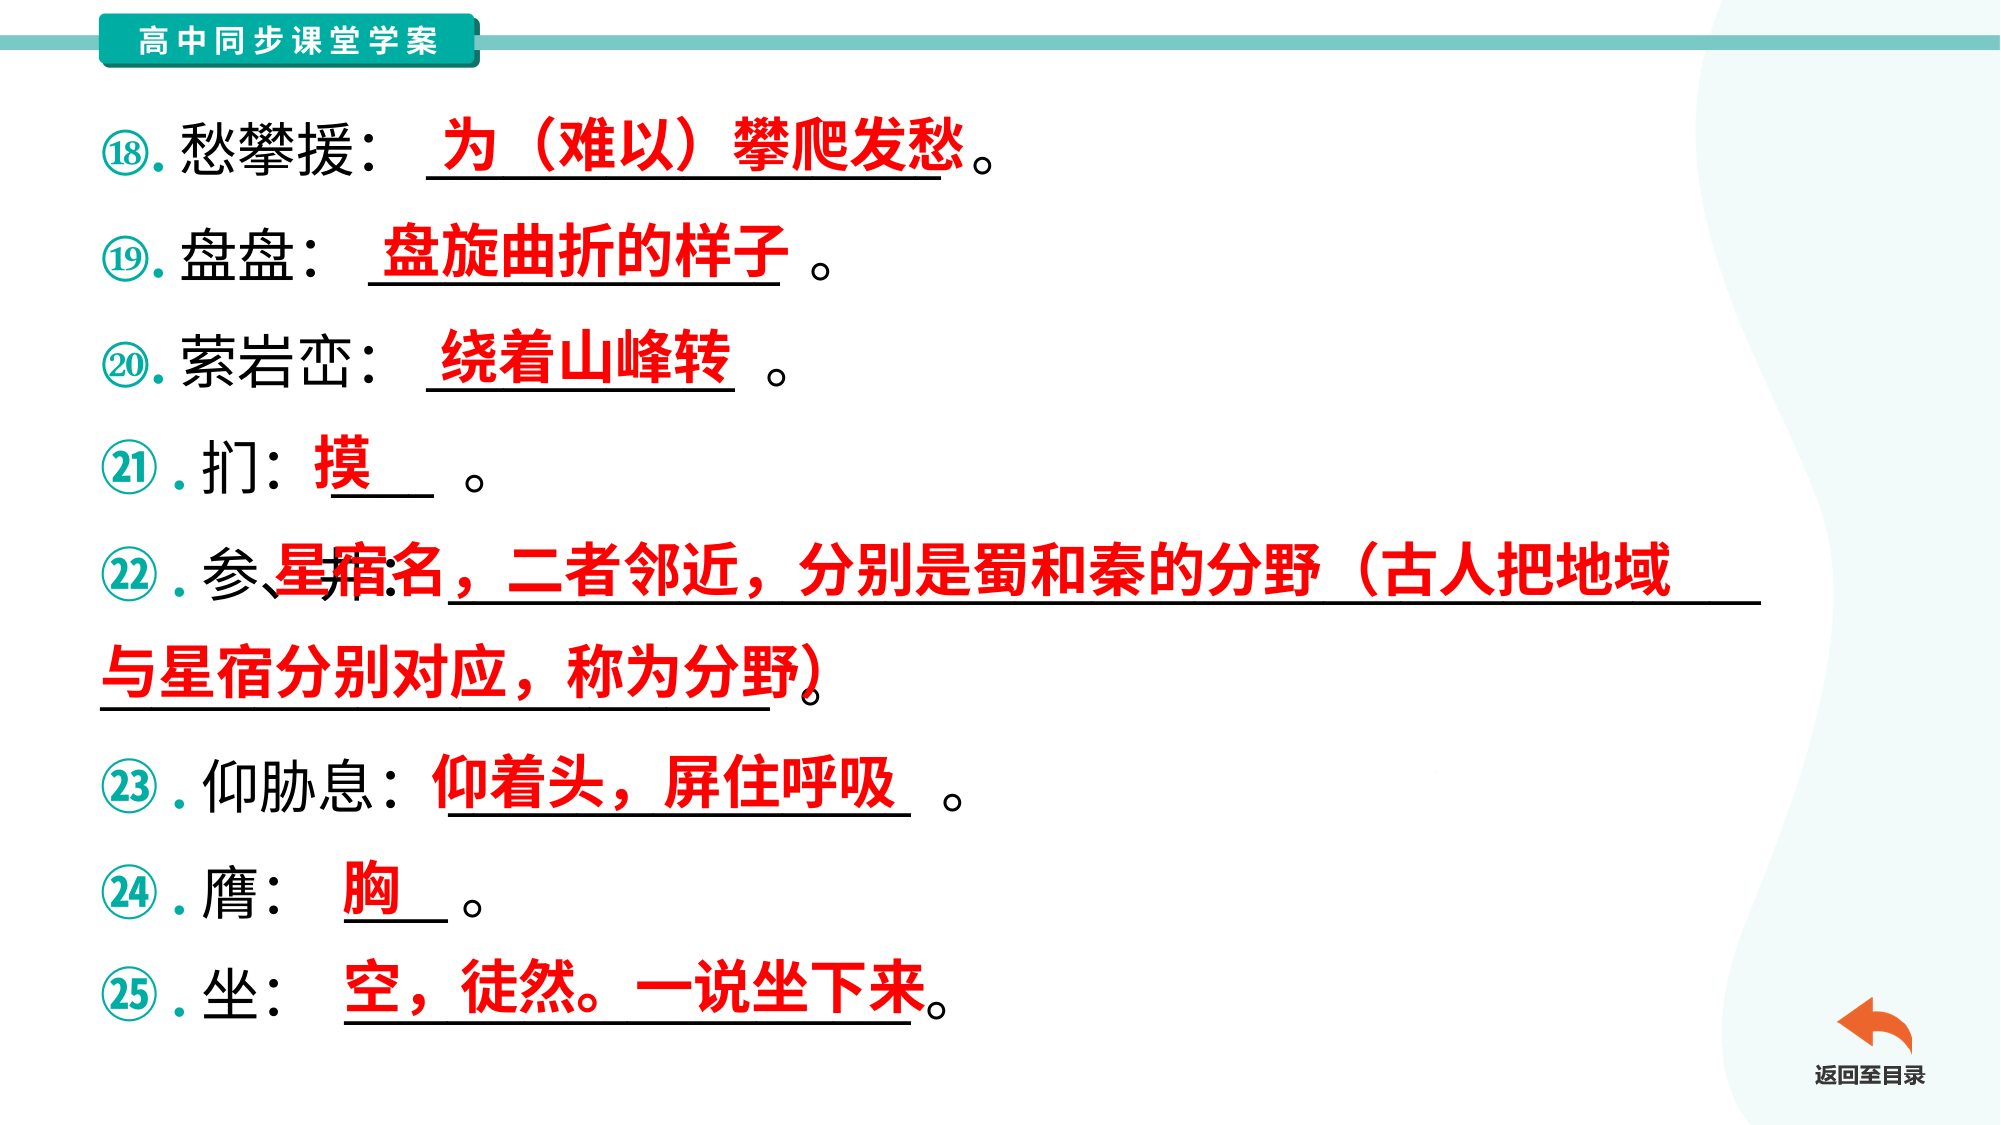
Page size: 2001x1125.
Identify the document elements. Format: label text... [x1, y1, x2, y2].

text_box 空，徒然。一说坐下来 [320, 918, 950, 1009]
text_box 星宿名，二者邻近，分别是蜀和秦的分野（古人把地域 与星宿分别对应，称为分野） [100, 496, 1899, 694]
text_box 胸 [320, 815, 422, 910]
picture [0, 0, 2000, 1125]
text_box 绕着山峰转 [418, 283, 755, 378]
text_box 摸 [291, 390, 393, 485]
text_box ⑱.愁攀援：____________________ 。 ⑲.盘盘：________________ 。 ⑳.萦岩峦：____________ 。 ㉑.扪：____ 。 ㉒.参、井：___________________________________________________ __________________________ 。 ㉓.仰胁息：__________________ 。 ㉔.膺： ____。 ㉕.坐： ______________________。 [100, 694, 1899, 1018]
text_box 为（难以）攀爬发愁 [418, 71, 989, 166]
text_box 仰着头，屏住呼吸 [408, 709, 920, 803]
text_box ⑱.愁攀援：____________________ 。 ⑲.盘盘：________________ 。 ⑳.萦岩峦：____________ 。 ㉑.扪：____ 。 ㉒.参、井：___________________________________________________ __________________________ 。 ㉓.仰胁息：__________________ 。 ㉔.膺： ____。 ㉕.坐： ______________________。 [100, 76, 1899, 496]
text_box 盘旋曲折的样子 [360, 177, 814, 272]
